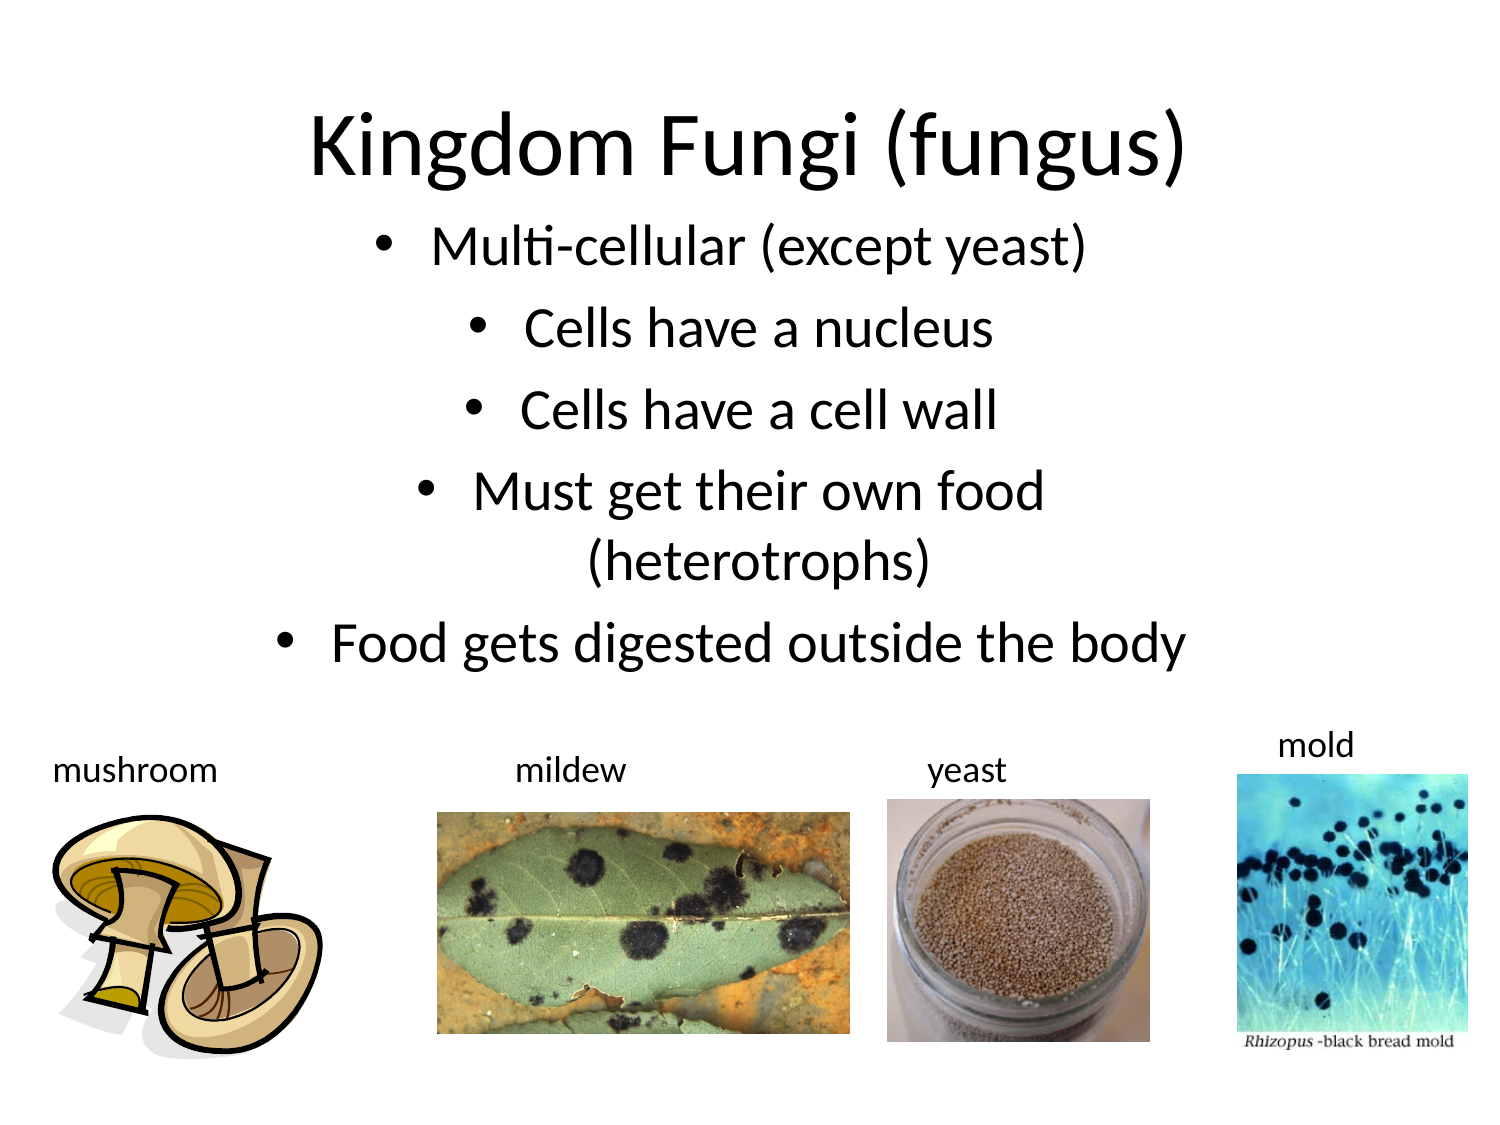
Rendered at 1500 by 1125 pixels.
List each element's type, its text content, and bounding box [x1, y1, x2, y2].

text_box mildew [499, 737, 813, 798]
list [437, 812, 851, 1034]
text_box yeast [912, 737, 1150, 798]
title Kingdom Fungi (fungus) [75, 45, 1425, 233]
list Multi-cellular (except yeast) Cells have a nucleus Cells have a cell wall Must get their own food (heterotrophs) Food gets digested outside the body [62, 200, 1400, 943]
text_box mold [1262, 712, 1450, 773]
text_box mushroom [37, 737, 313, 798]
picture [49, 812, 326, 1062]
picture [1237, 774, 1468, 1051]
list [887, 799, 1151, 1042]
